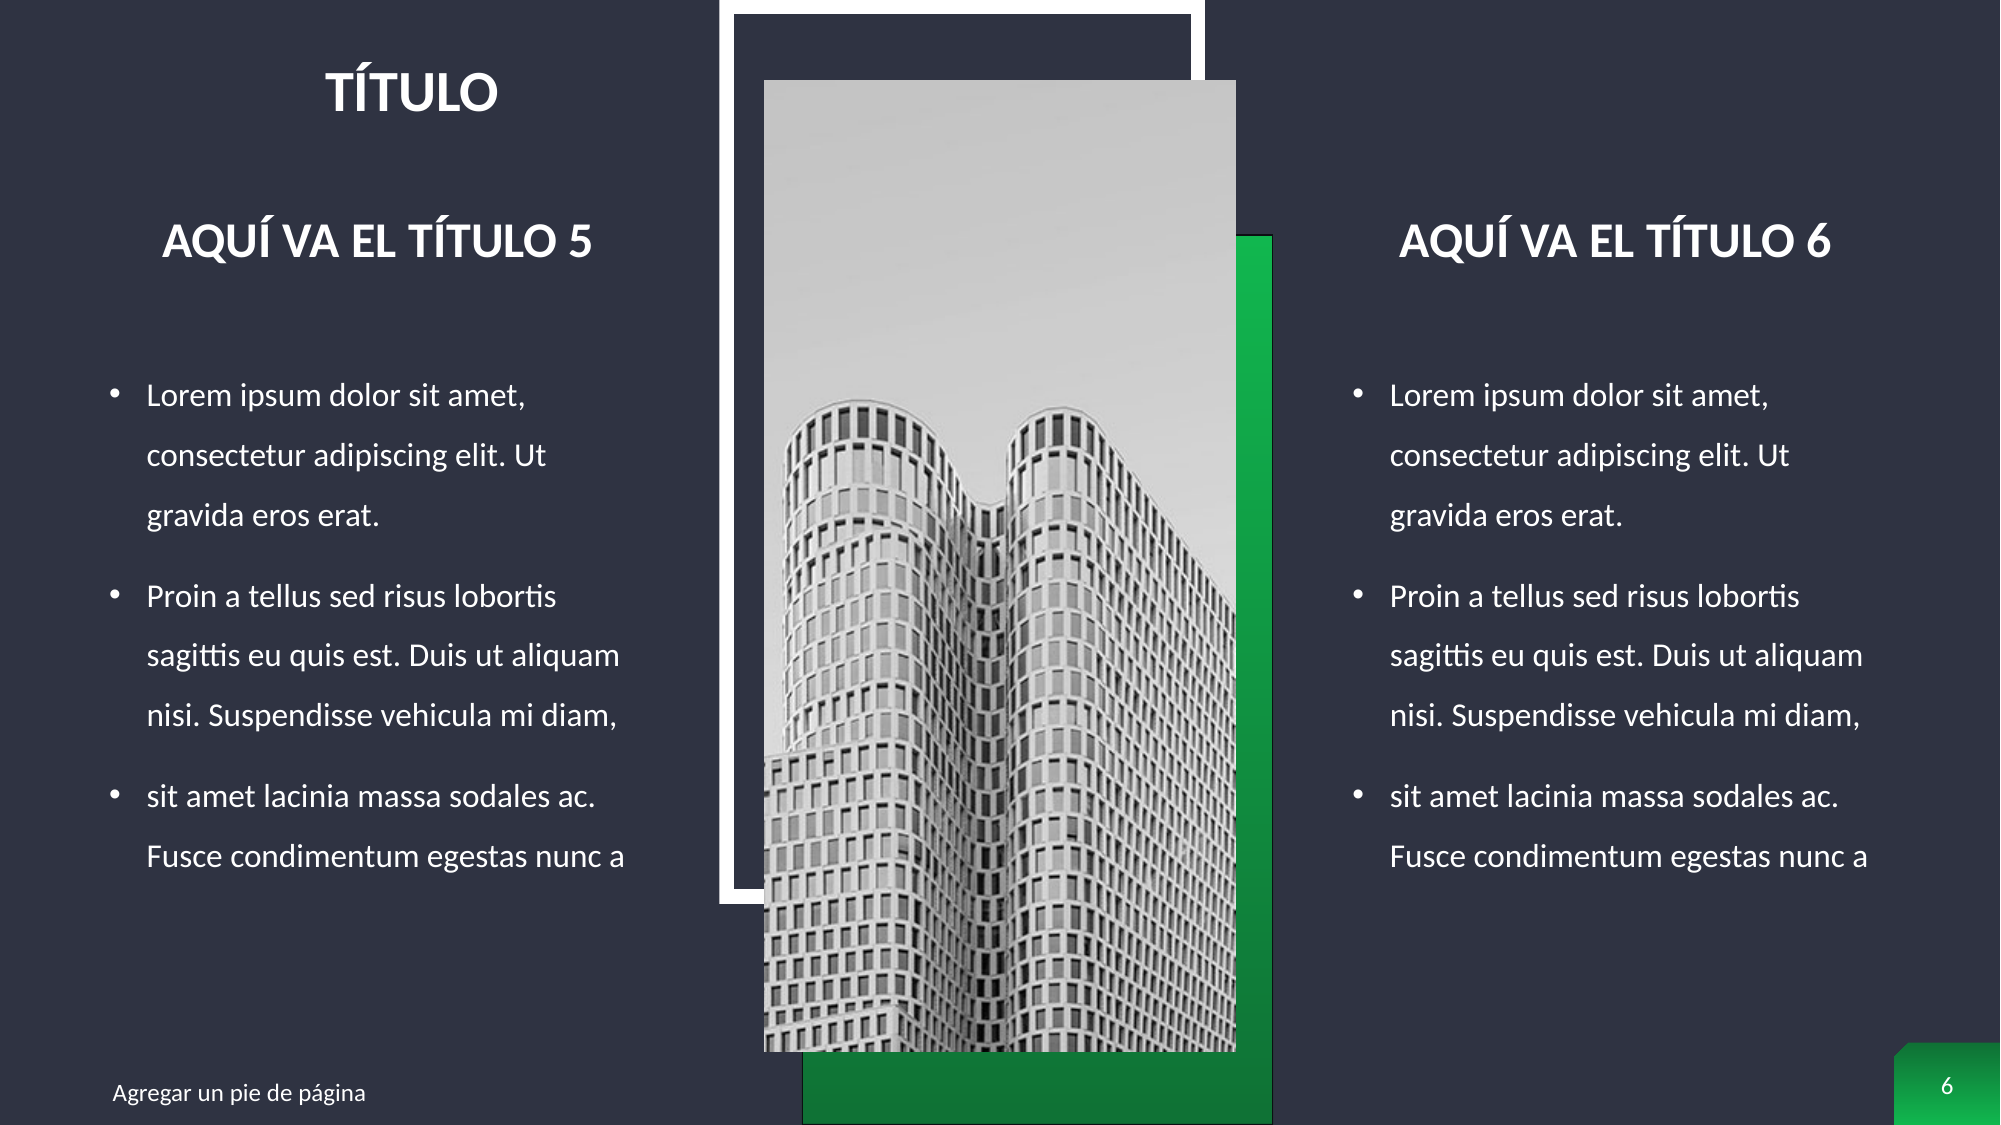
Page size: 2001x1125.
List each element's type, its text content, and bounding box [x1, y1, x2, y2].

picture [764, 79, 1236, 1052]
title TÍTULO [97, 0, 727, 185]
list Lorem ipsum dolor sit amet, consectetur adipiscing elit. Ut gravida eros erat. Proin a tellus sed risus lobortis sagittis eu quis est. Duis ut aliquam nisi. Suspendisse vehicula mi diam, sit amet lacinia massa sodales ac. Fusce condimentum egestas nunc a [1337, 345, 1906, 951]
footer Agregar un pie de página [97, 1061, 773, 1121]
list AQUÍ VA EL TÍTULO 5 [94, 174, 663, 310]
list AQUÍ VA EL TÍTULO 6 [1337, 174, 1906, 310]
slide_number ‹#› [1894, 1050, 2000, 1118]
list Lorem ipsum dolor sit amet, consectetur adipiscing elit. Ut gravida eros erat. Proin a tellus sed risus lobortis sagittis eu quis est. Duis ut aliquam nisi. Suspendisse vehicula mi diam, sit amet lacinia massa sodales ac. Fusce condimentum egestas nunc a [94, 345, 663, 951]
